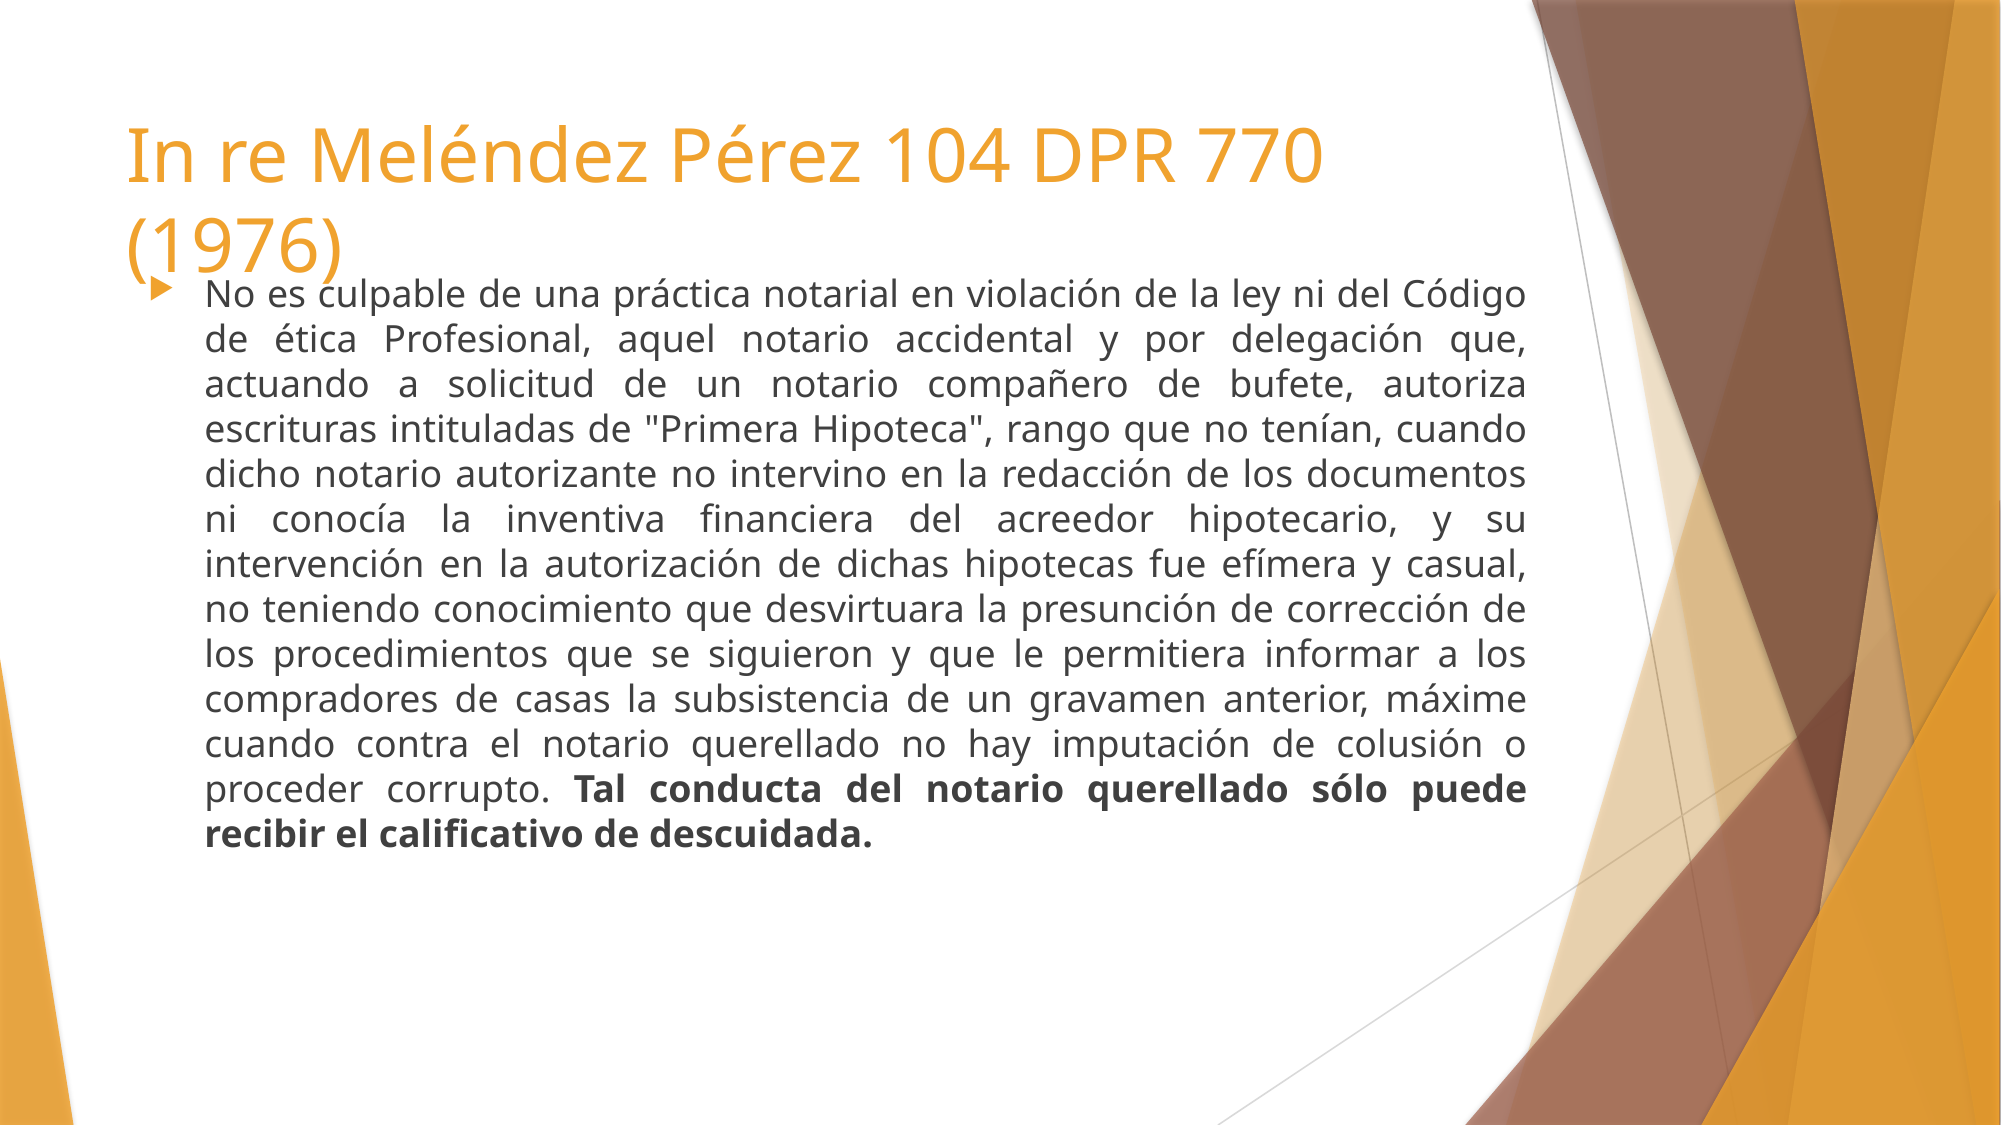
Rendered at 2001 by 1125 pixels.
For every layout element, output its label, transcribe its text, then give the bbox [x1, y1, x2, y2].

title In re Meléndez Pérez 104 DPR 770 (1976) [111, 99, 1522, 317]
list No es culpable de una práctica notarial en violación de la ley ni del Código de ética Profesional, aquel notario accidental y por delegación que, actuando a solicitud de un notario compañero de bufete, autoriza escrituras intituladas de "Primera Hipoteca", rango que no tenían, cuando dicho notario autorizante no intervino en la redacción de los documentos ni conocía la inventiva financiera del acreedor hipotecario, y su intervención en la autorización de dichas hipotecas fue efímera y casual, no teniendo conocimiento que desvirtuara la presunción de corrección de los procedimientos que se siguieron y que le permitiera informar a los compradores de casas la subsistencia de un gravamen anterior, máxime cuando contra el notario querellado no hay imputación de colusión o proceder corrupto. Tal conducta del notario querellado sólo puede recibir el calificativo de descuidada. [133, 262, 1544, 899]
